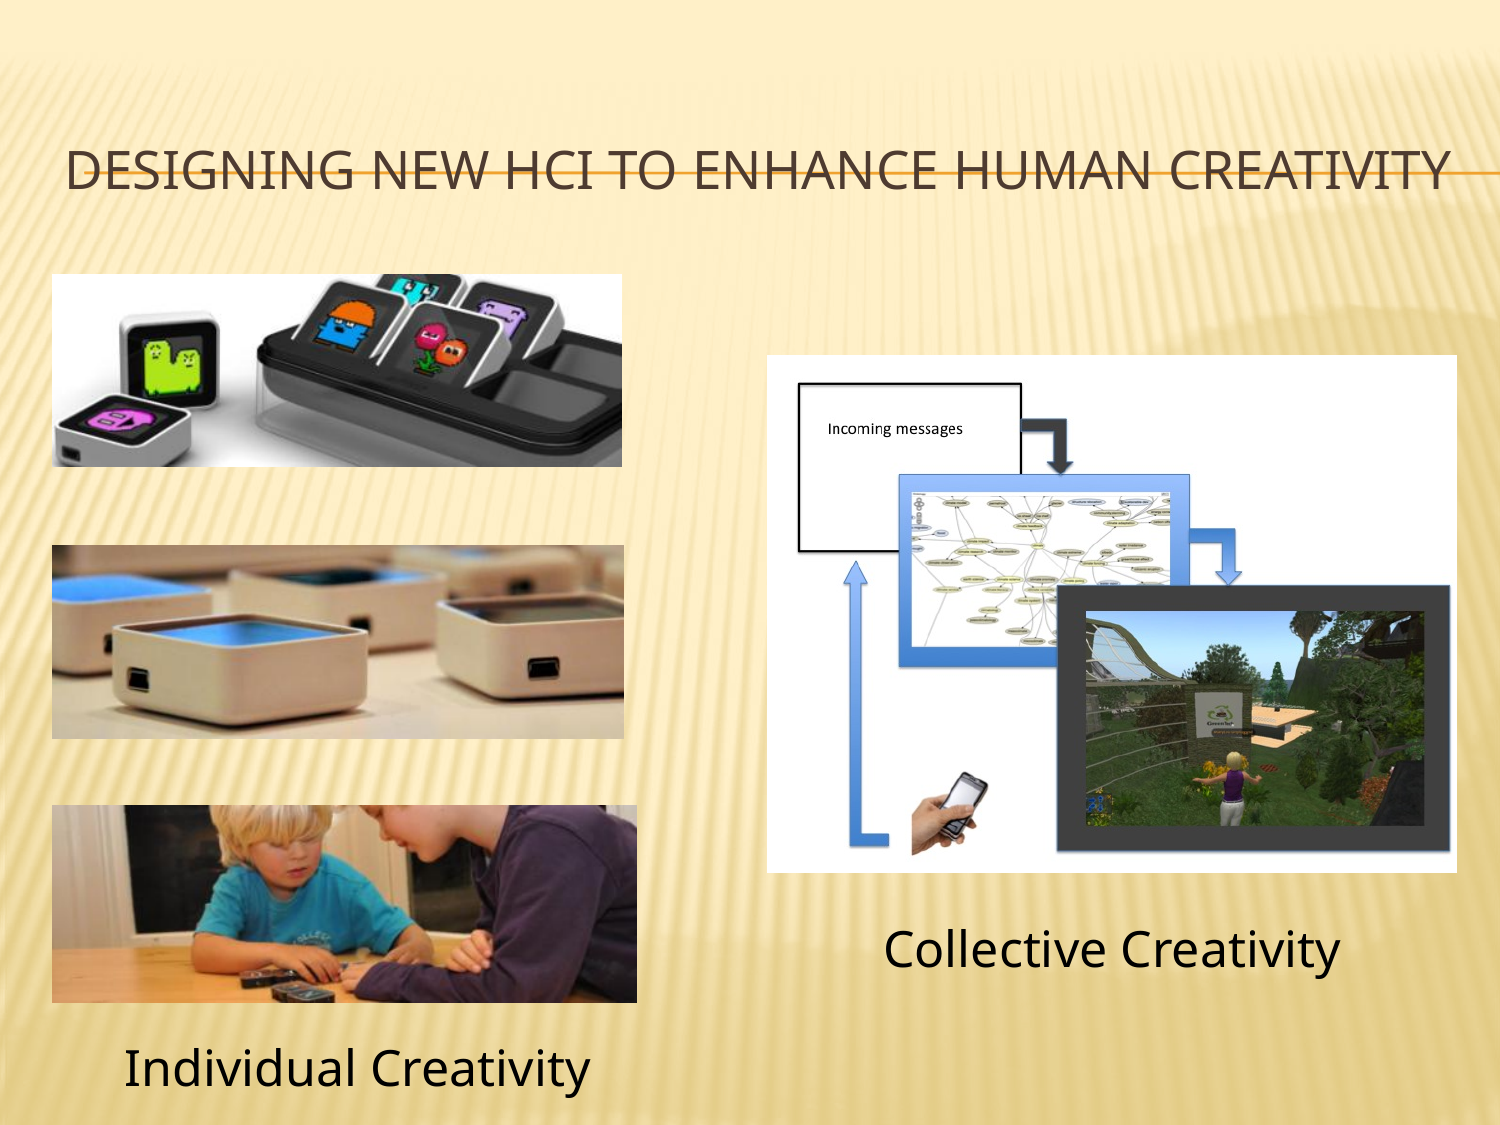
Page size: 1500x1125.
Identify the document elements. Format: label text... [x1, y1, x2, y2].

text_box Collective Creativity [868, 909, 1357, 985]
picture [51, 805, 637, 1003]
picture [767, 354, 1458, 873]
text_box Individual Creativity [109, 1029, 606, 1105]
picture [51, 274, 622, 467]
title Designing New HCI to Enhance Human Creativity [50, 99, 1475, 237]
picture [51, 545, 624, 739]
